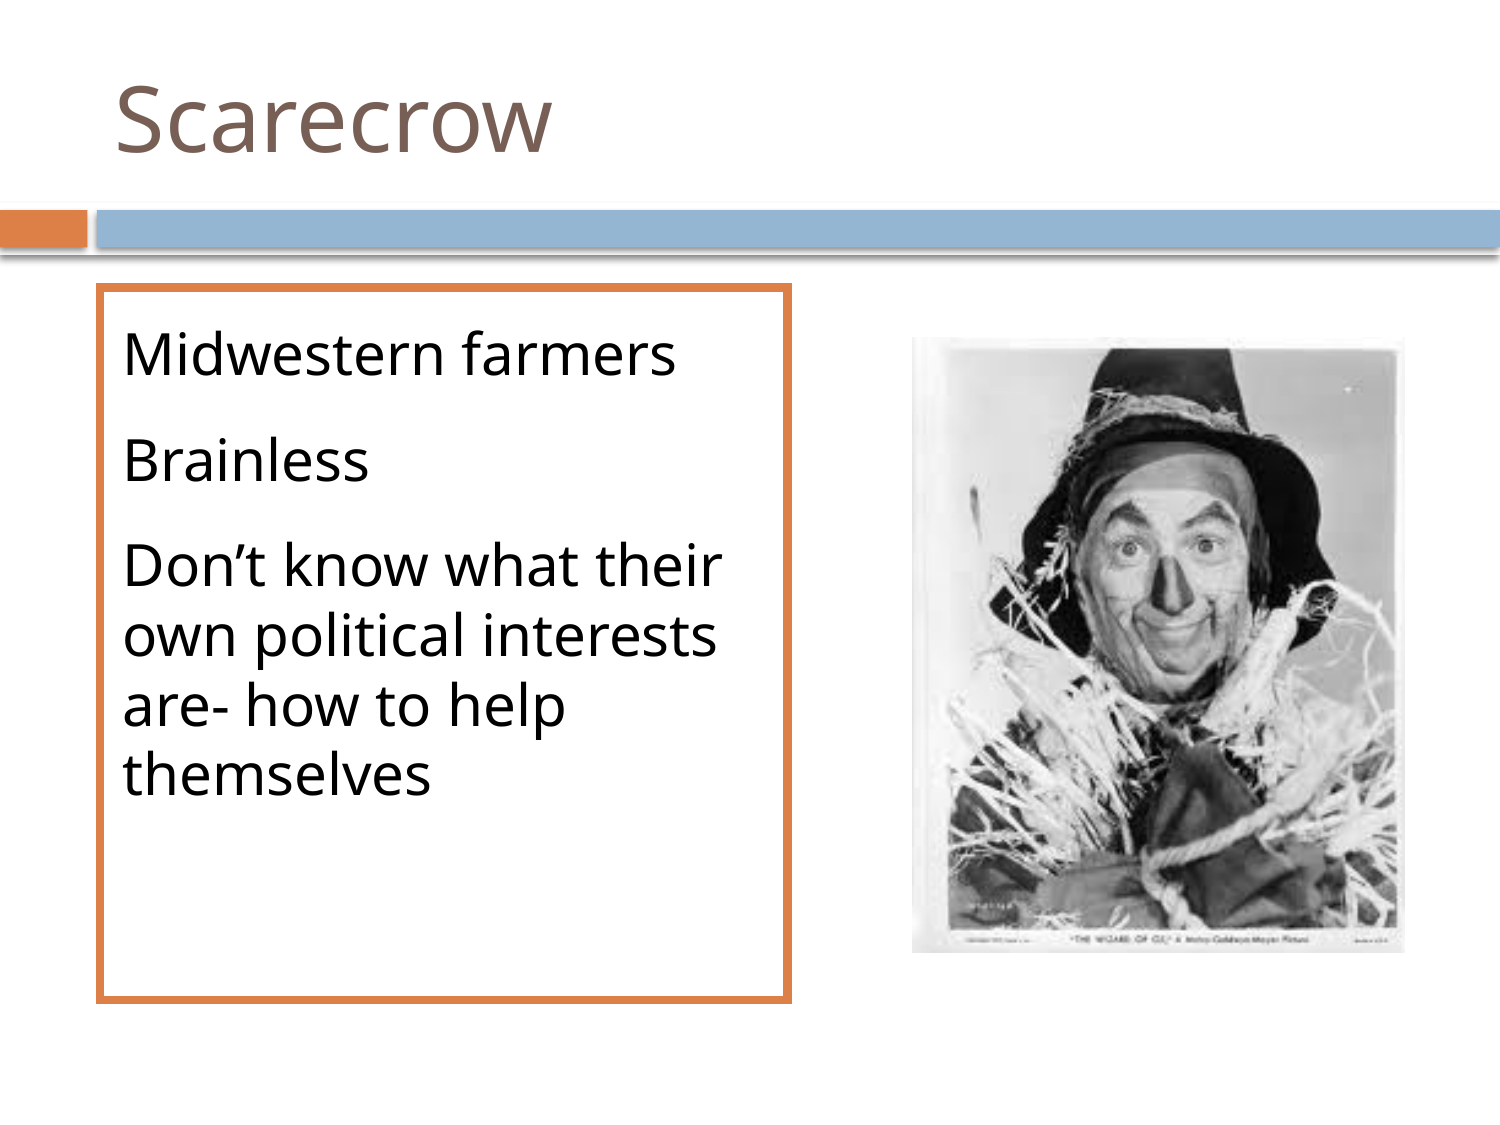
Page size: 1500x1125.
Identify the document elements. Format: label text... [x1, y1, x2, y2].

picture [912, 337, 1406, 953]
title Scarecrow [99, 44, 1425, 188]
list Midwestern farmers Brainless Don’t know what their own political interests are- how to help themselves [96, 283, 792, 1004]
